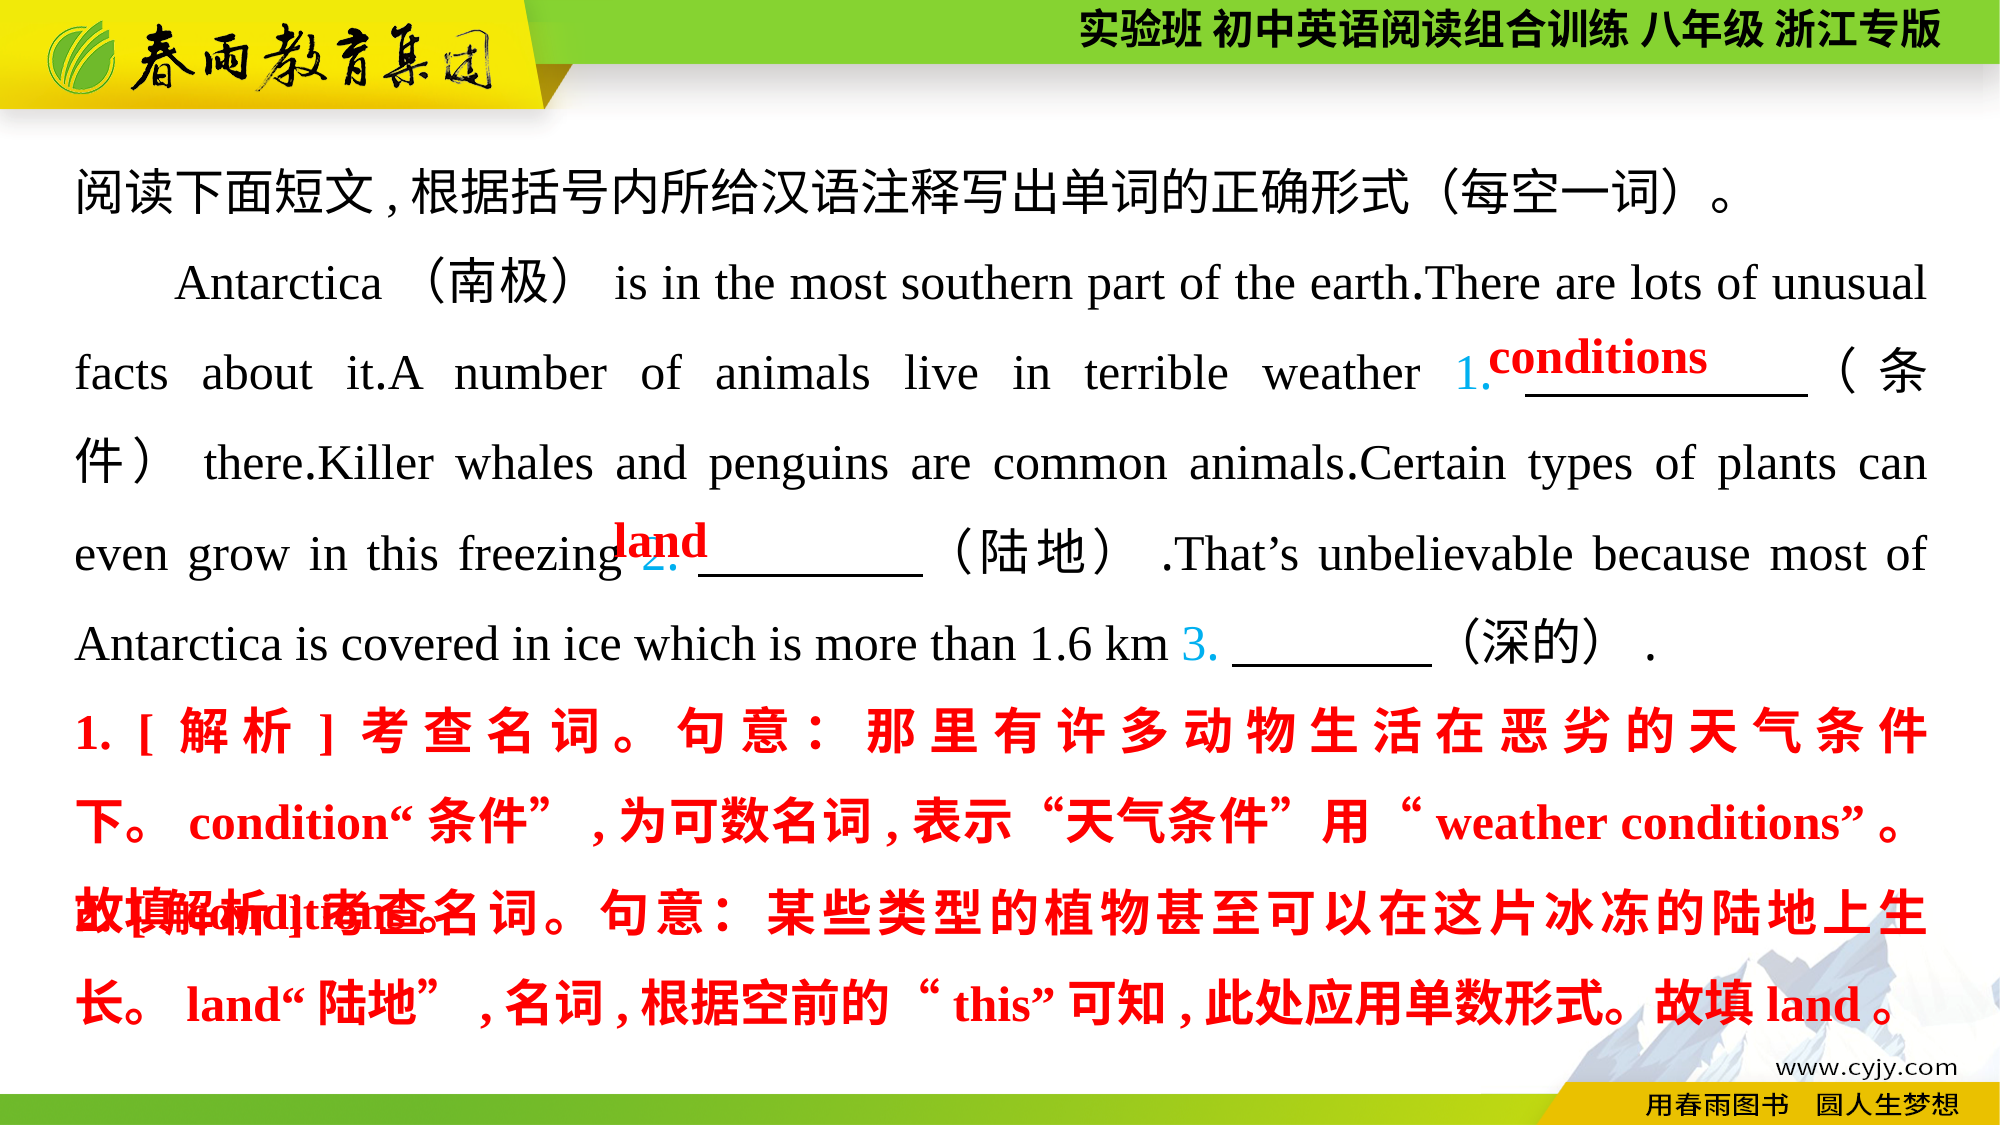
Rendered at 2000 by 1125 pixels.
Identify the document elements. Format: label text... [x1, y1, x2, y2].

picture [0, 0, 2000, 1125]
text_box land [598, 500, 724, 575]
list 阅读下面短文,根据括号内所给汉语注释写出单词的正确形式（每空一词）。 Antarctica（南极）is in the most southern part of the earth.There are lots of unusual facts about it.A number of animals live in terrible weather 1. （条件）there.Killer whales and penguins are common animals.Certain types of plants can even grow in this freezing 2. （陆地）.That’s unbelievable because most of Antarctica is covered in ice which is more than 1.6 km 3. （深的）. [59, 122, 1944, 683]
text_box conditions [1473, 316, 1724, 392]
text_box 1. [解析]考查名词。句意：那里有许多动物生活在恶劣的天气条件下。condition“条件”,为可数名词,表示“天气条件”用“weather conditions”。故填conditions。 [59, 683, 1944, 948]
text_box 2. [解析]考查名词。句意：某些类型的植物甚至可以在这片冰冻的陆地上生长。land“陆地”,名词,根据空前的“this”可知,此处应用单数形式。故填land。 [59, 948, 1944, 1039]
